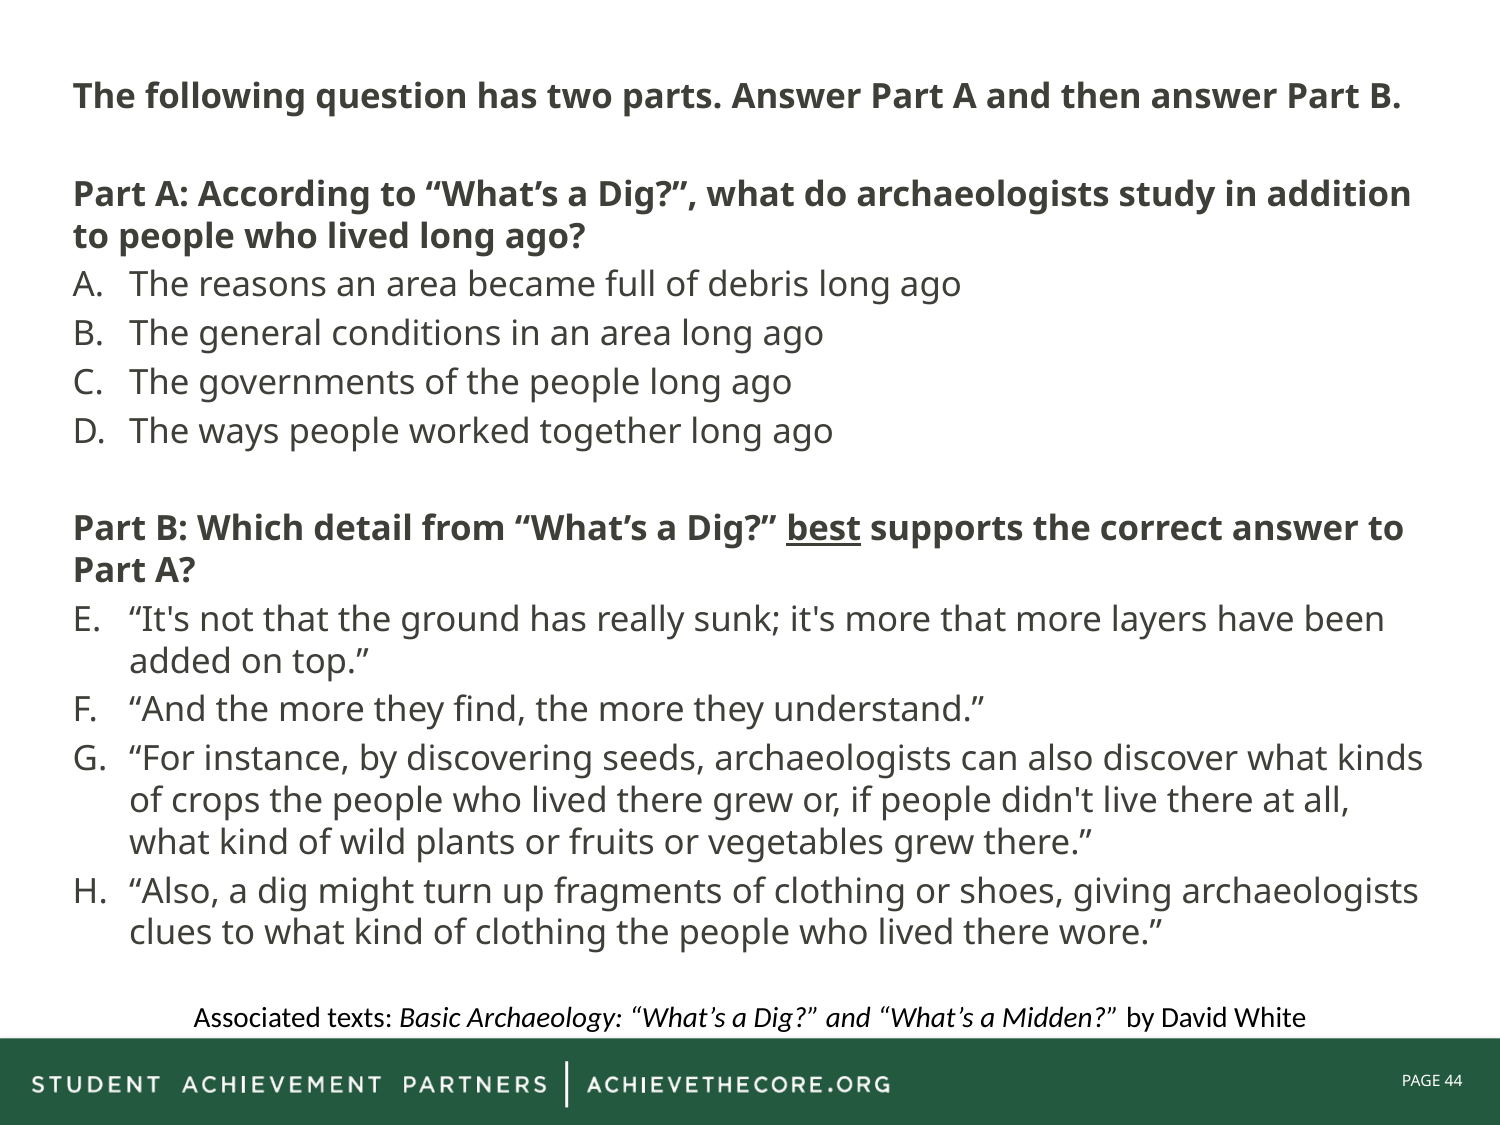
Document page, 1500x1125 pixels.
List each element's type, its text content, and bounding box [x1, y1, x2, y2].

text_box Associated texts: Basic Archaeology: “What’s a Dig?” and “What’s a Midden?” by David White [91, 990, 1409, 1041]
list The following question has two parts. Answer Part A and then answer Part B. Part A: According to “What’s a Dig?”, what do archaeologists study in addition to people who lived long ago? The reasons an area became full of debris long ago The general conditions in an area long ago The governments of the people long ago The ways people worked together long ago Part B: Which detail from “What’s a Dig?” best supports the correct answer to Part A? “It's not that the ground has really sunk; it's more that more layers have been added on top.” “And the more they find, the more they understand.” “For instance, by discovering seeds, archaeologists can also discover what kinds of crops the people who lived there grew or, if people didn't live there at all, what kind of wild plants or fruits or vegetables grew there.” “Also, a dig might turn up fragments of clothing or shoes, giving archaeologists clues to what kind of clothing the people who lived there wore.” [57, 66, 1442, 991]
